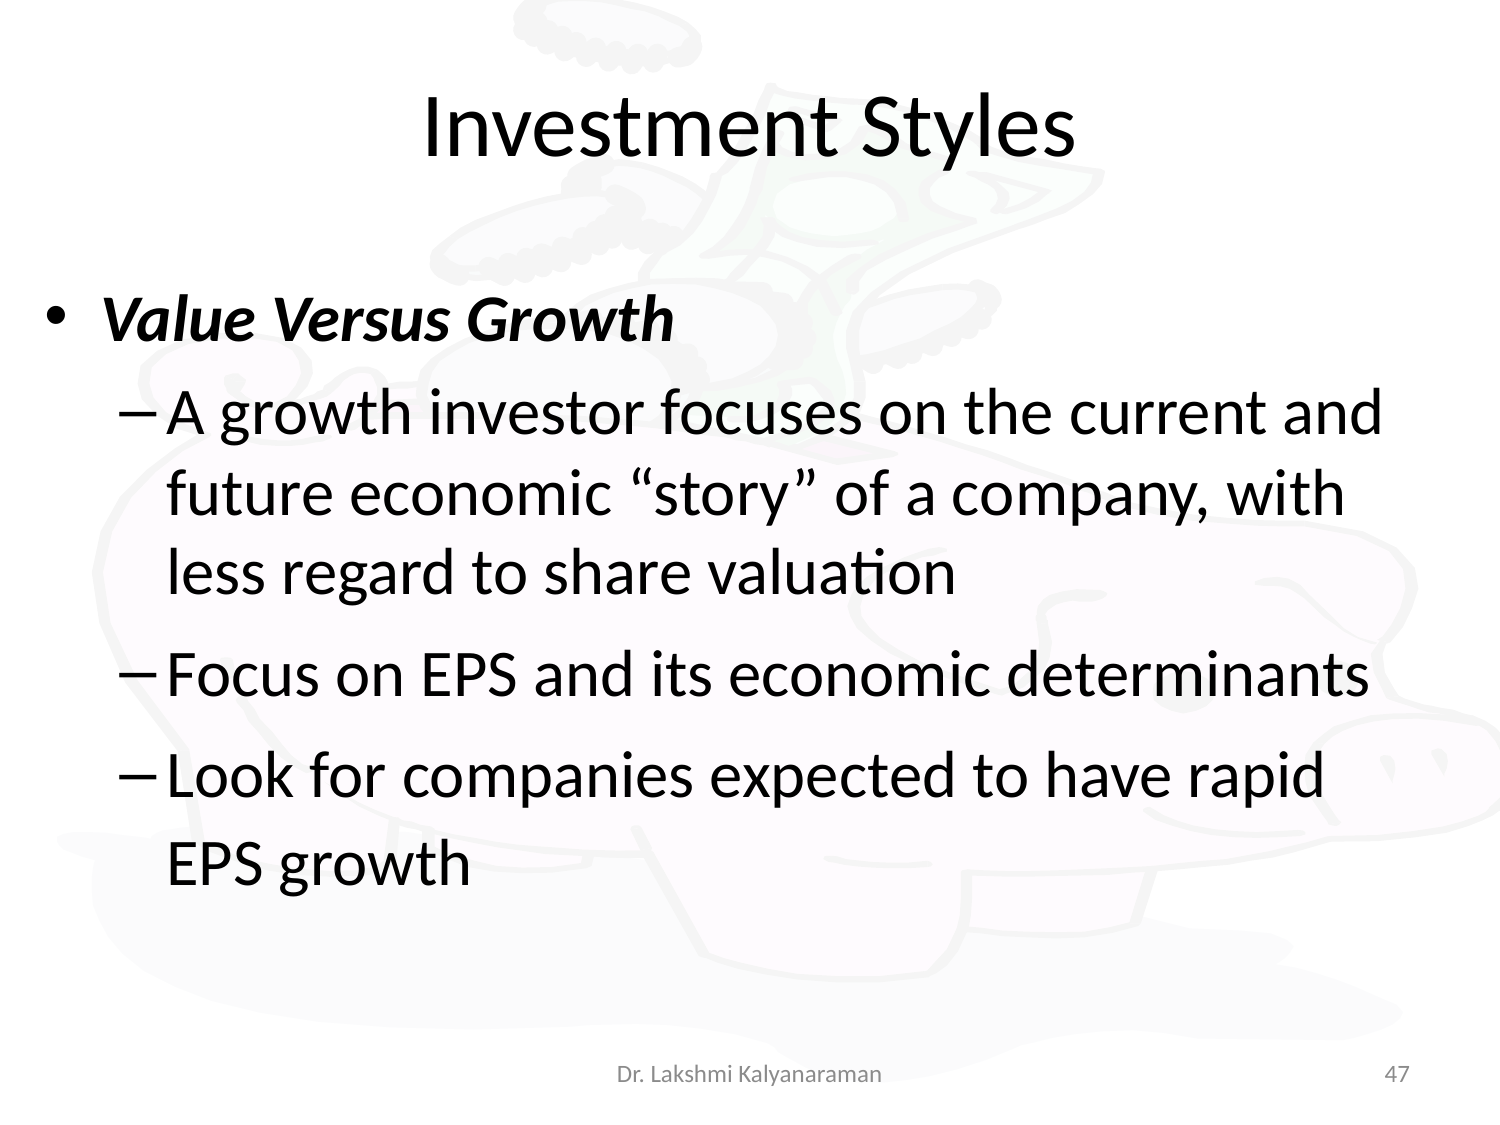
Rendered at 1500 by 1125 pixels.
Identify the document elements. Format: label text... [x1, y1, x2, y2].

list Value Versus Growth A growth investor focuses on the current and future economic “story” of a company, with less regard to share valuation Focus on EPS and its economic determinants Look for companies expected to have rapid EPS growth [29, 267, 1448, 1000]
title Investment Styles [0, 54, 1500, 185]
slide_number 47 [1074, 1042, 1425, 1103]
footer Dr. Lakshmi Kalyanaraman [512, 1042, 988, 1103]
